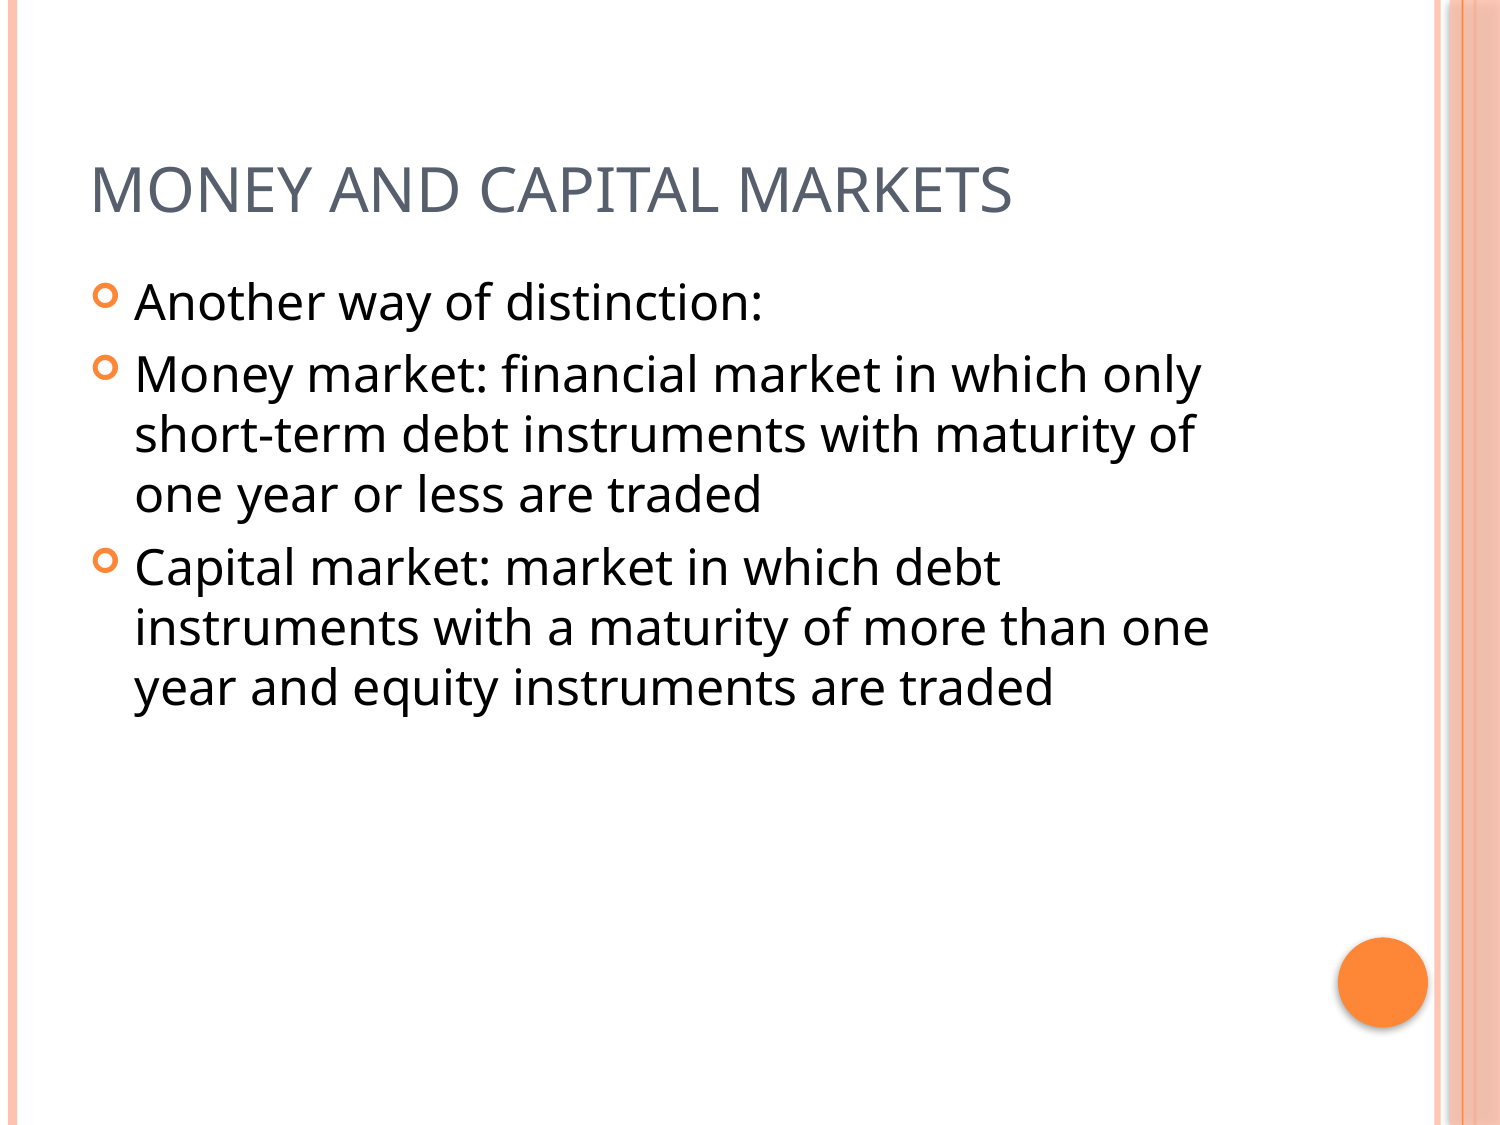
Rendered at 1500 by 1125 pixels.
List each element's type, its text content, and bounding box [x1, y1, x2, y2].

list Another way of distinction: Money market: financial market in which only short-term debt instruments with maturity of one year or less are traded Capital market: market in which debt instruments with a maturity of more than one year and equity instruments are traded [75, 262, 1300, 1062]
title Money and capital markets [75, 45, 1300, 233]
